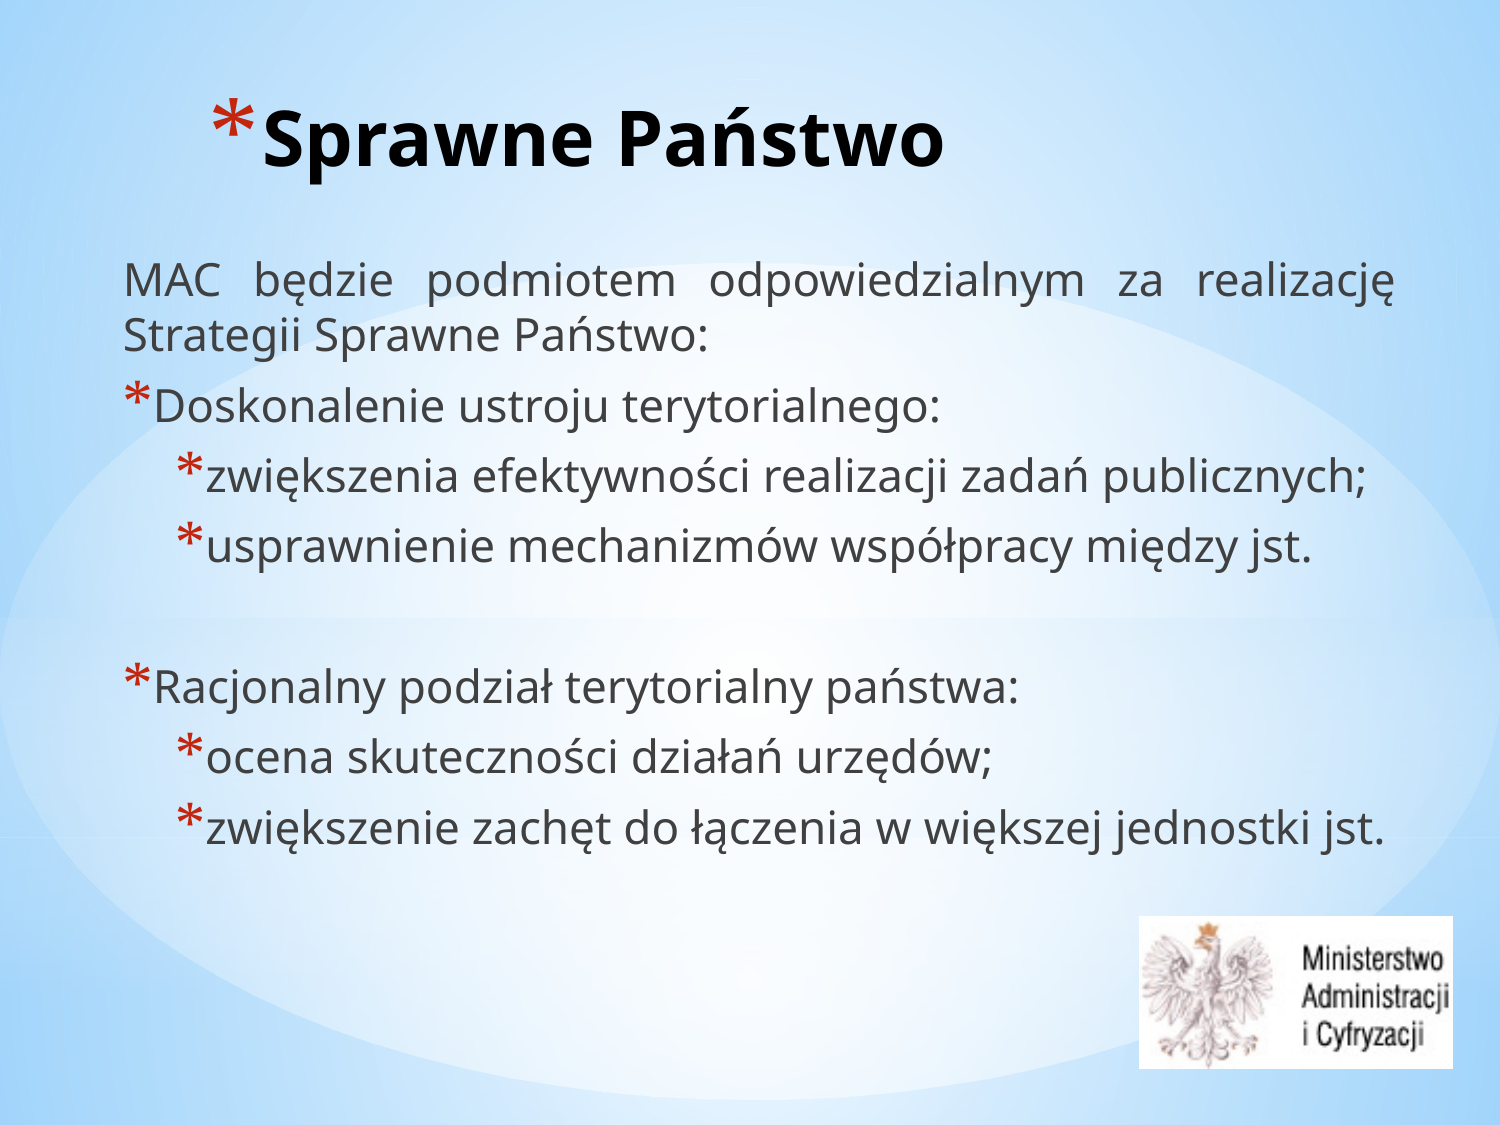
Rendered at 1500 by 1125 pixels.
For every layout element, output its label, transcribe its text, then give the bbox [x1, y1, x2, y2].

list MAC będzie podmiotem odpowiedzialnym za realizację Strategii Sprawne Państwo: Doskonalenie ustroju terytorialnego: zwiększenia efektywności realizacji zadań publicznych; usprawnienie mechanizmów współpracy między jst. Racjonalny podział terytorialny państwa: ocena skuteczności działań urzędów; zwiększenie zachęt do łączenia w większej jednostki jst. [100, 243, 1412, 965]
picture [1139, 916, 1453, 1070]
title Sprawne Państwo [194, 82, 1264, 243]
footer [75, 1012, 625, 1073]
